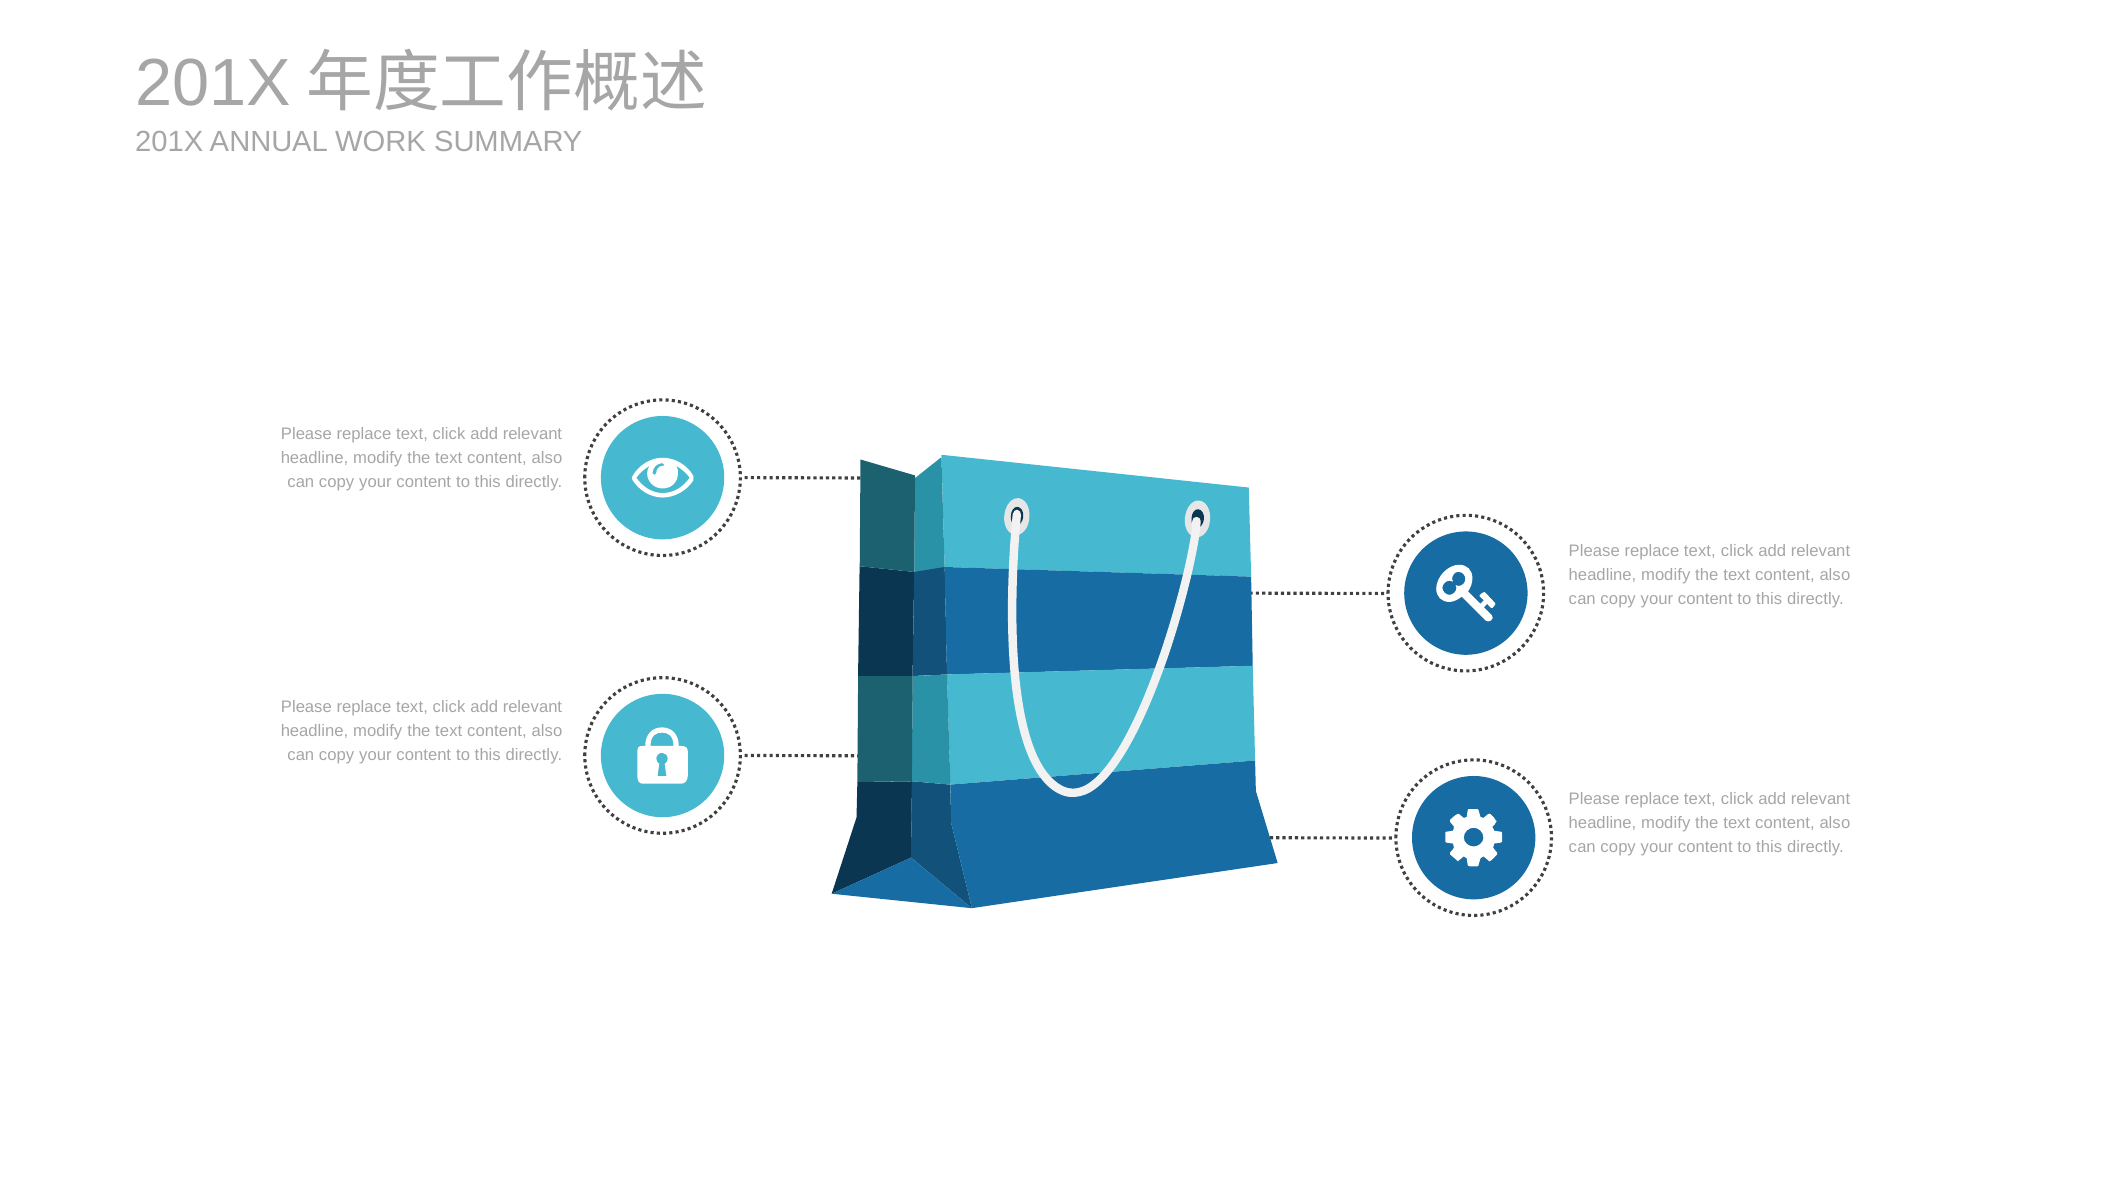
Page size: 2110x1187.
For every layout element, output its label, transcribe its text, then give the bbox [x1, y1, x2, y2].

text_box Please replace text, click add relevant headline, modify the text content, also can copy your content to this directly. [271, 419, 563, 491]
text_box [584, 677, 741, 834]
text_box Please replace text, click add relevant headline, modify the text content, also can copy your content to this directly. [271, 692, 563, 764]
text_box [584, 399, 741, 556]
text_box Please replace text, click add relevant headline, modify the text content, also can copy your content to this directly. [1568, 535, 1860, 608]
text_box 201X年度工作概述 [135, 38, 783, 119]
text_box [1387, 515, 1544, 671]
text_box 201X ANNUAL WORK SUMMARY [135, 122, 596, 158]
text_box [831, 454, 1278, 909]
text_box Please replace text, click add relevant headline, modify the text content, also can copy your content to this directly. [1568, 784, 1860, 856]
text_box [1395, 759, 1552, 916]
